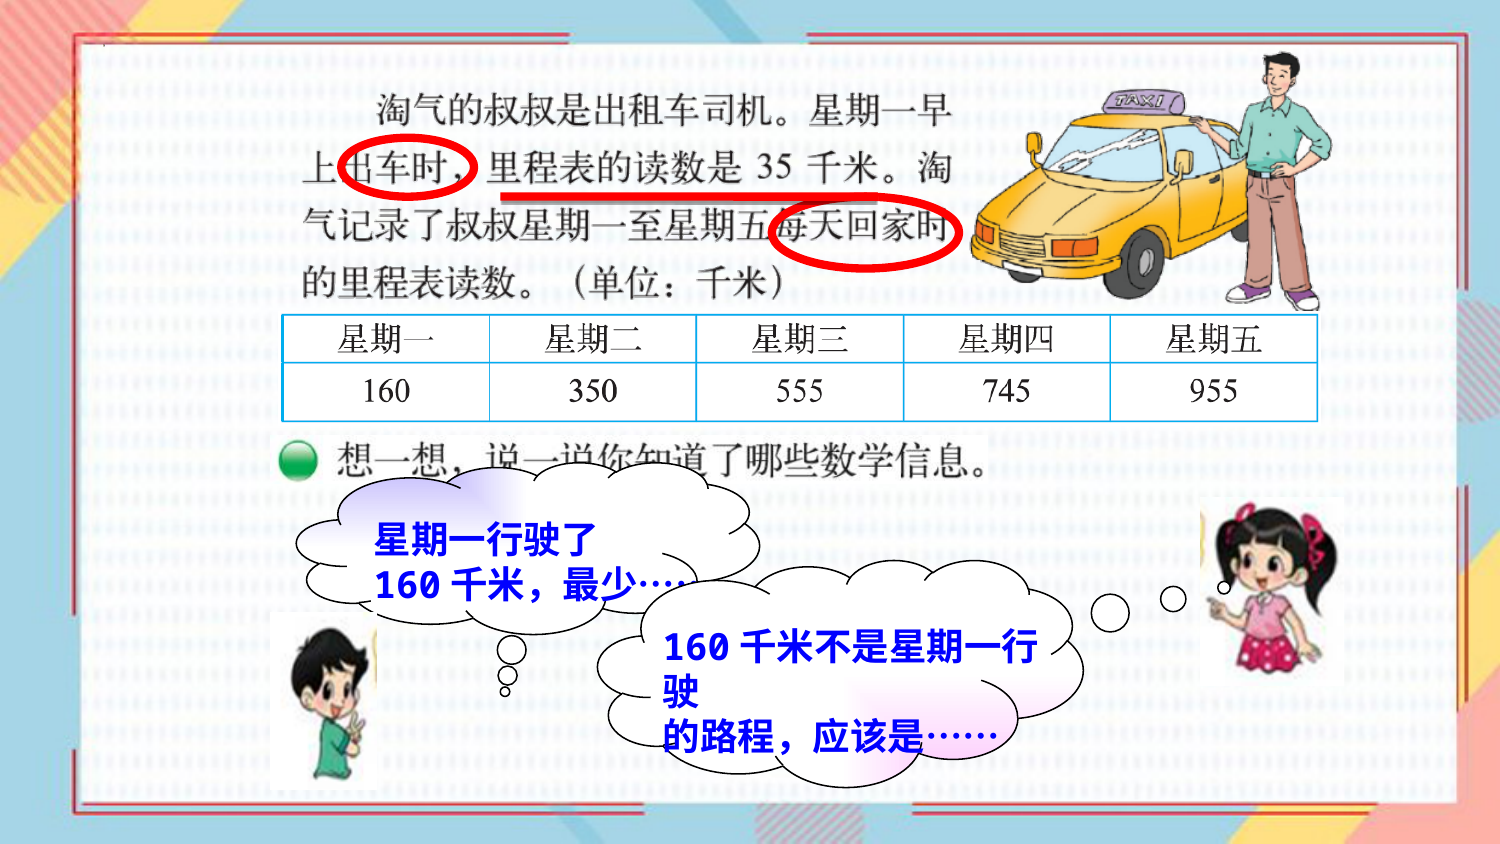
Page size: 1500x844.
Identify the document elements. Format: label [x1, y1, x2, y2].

text_box [296, 462, 760, 634]
picture [0, 0, 1500, 844]
text_box [597, 559, 1086, 787]
